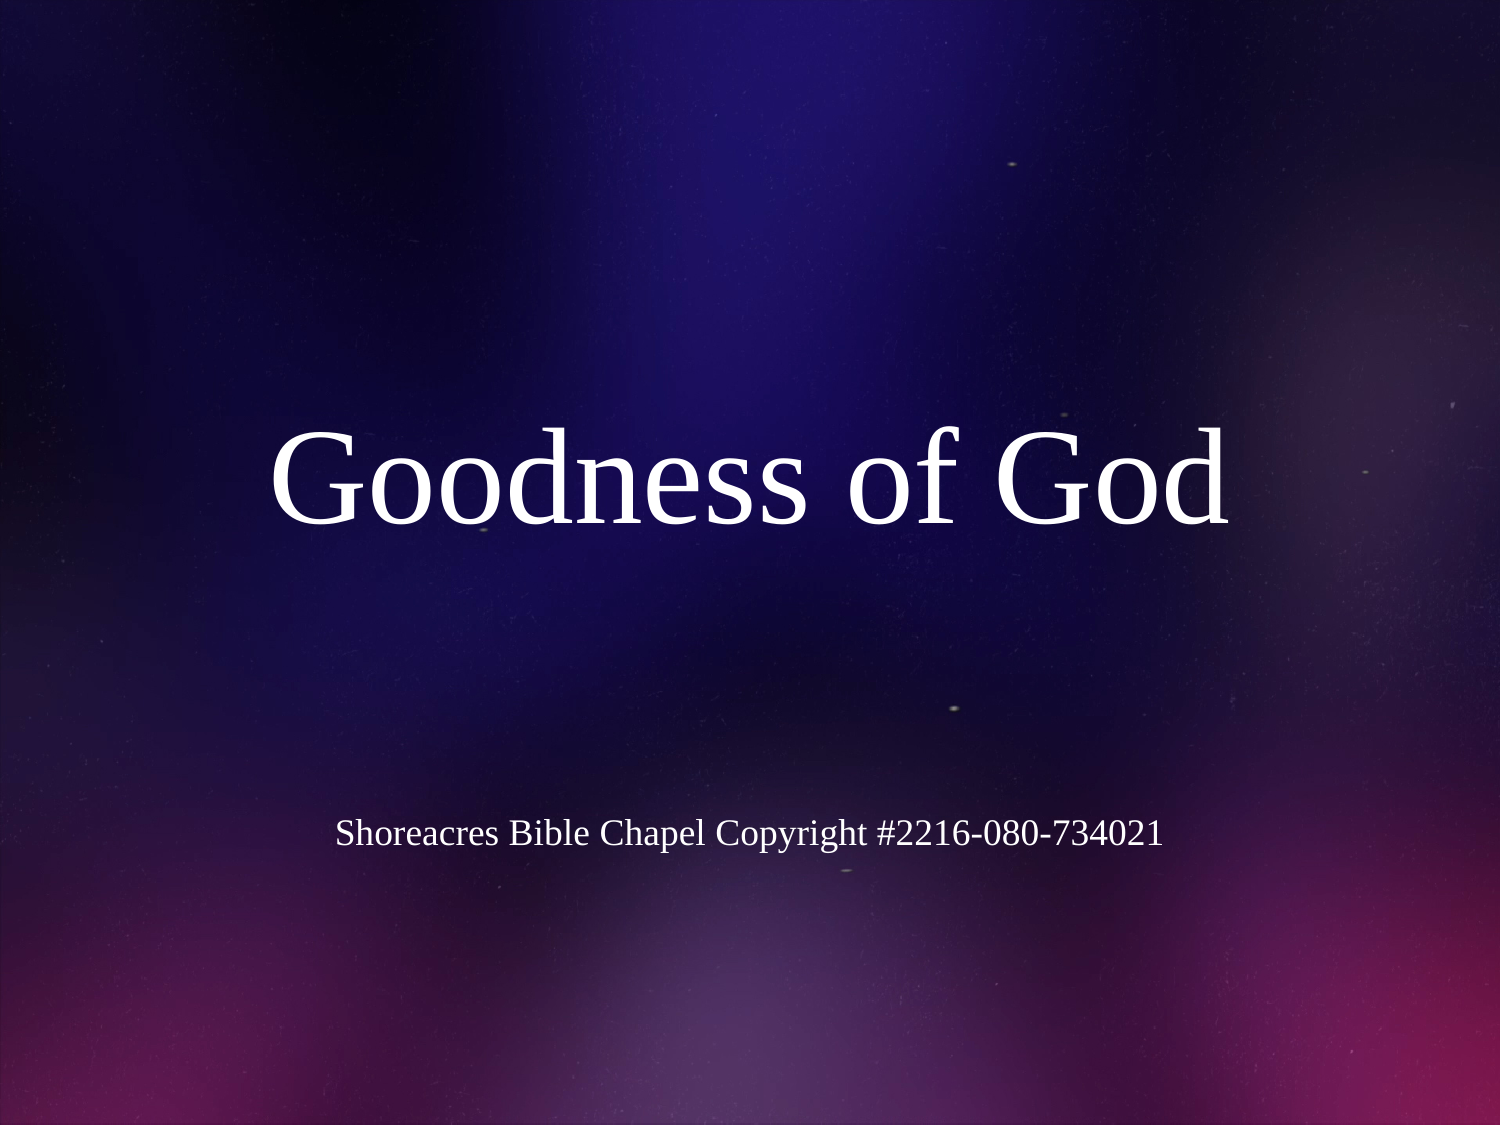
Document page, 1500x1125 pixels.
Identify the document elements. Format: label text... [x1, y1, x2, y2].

picture [0, 0, 1500, 1125]
subtitle Shoreacres Bible Chapel Copyright #2216-080-734021 [225, 800, 1275, 1088]
title Goodness of God [112, 375, 1388, 563]
